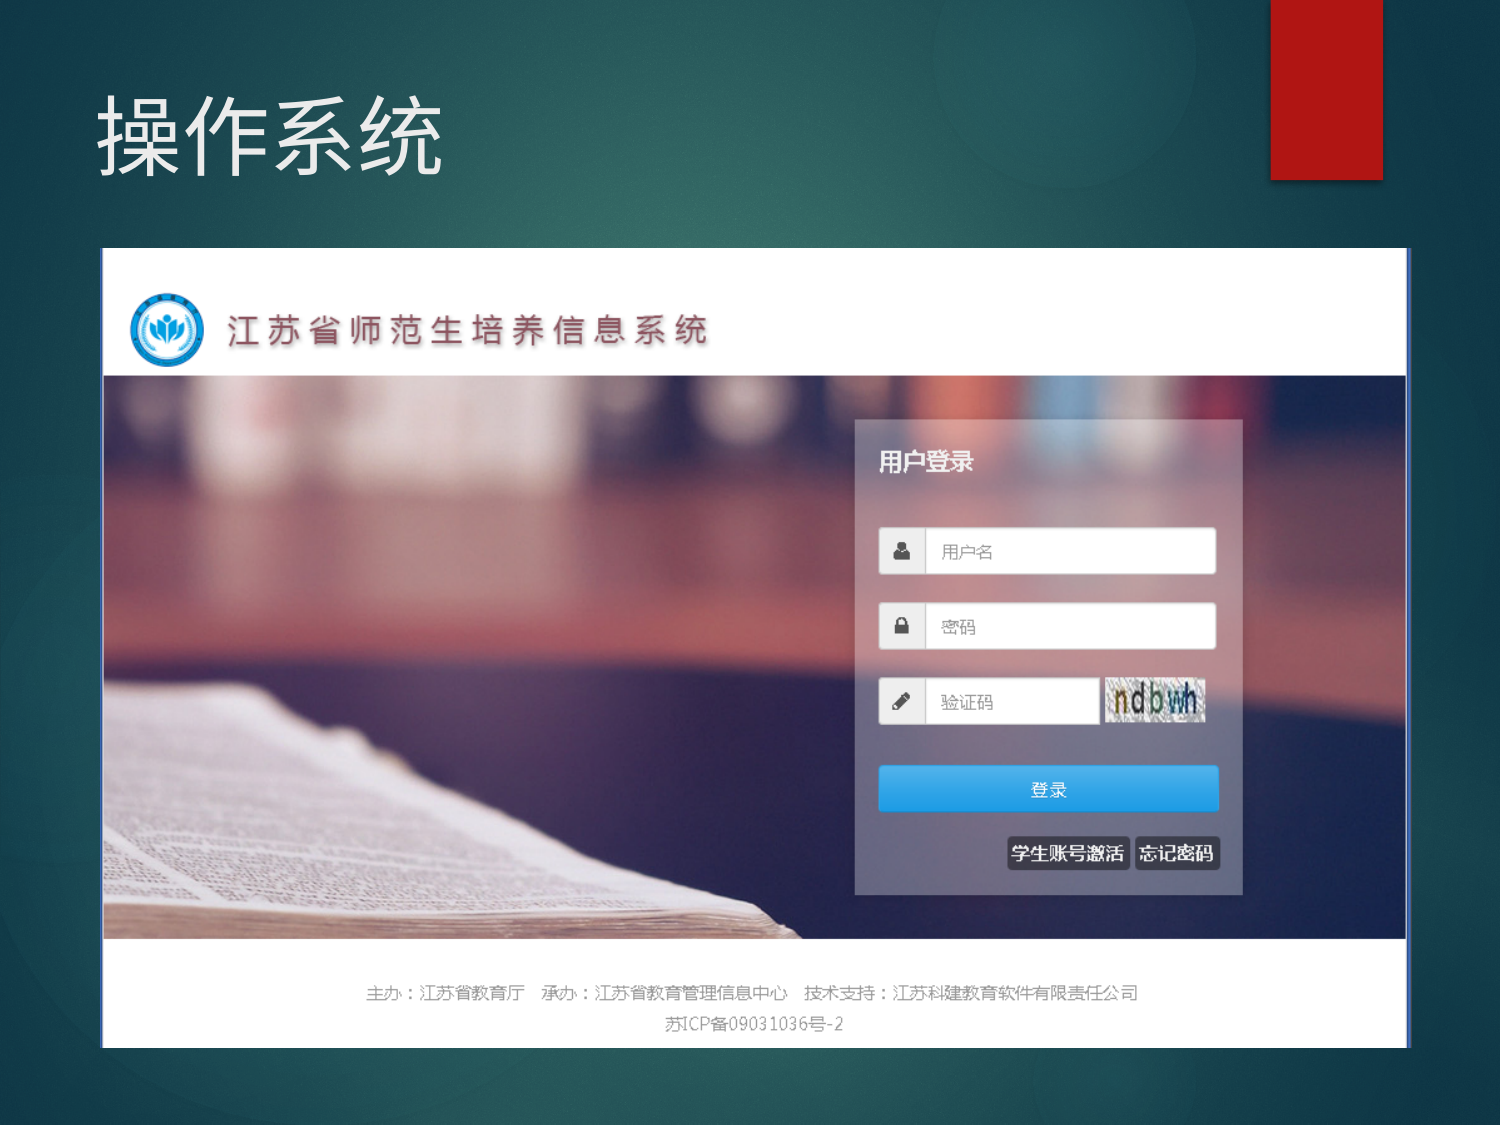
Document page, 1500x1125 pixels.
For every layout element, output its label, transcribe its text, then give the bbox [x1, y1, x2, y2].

picture [100, 248, 1412, 1048]
title 操作系统 [79, 74, 1237, 304]
